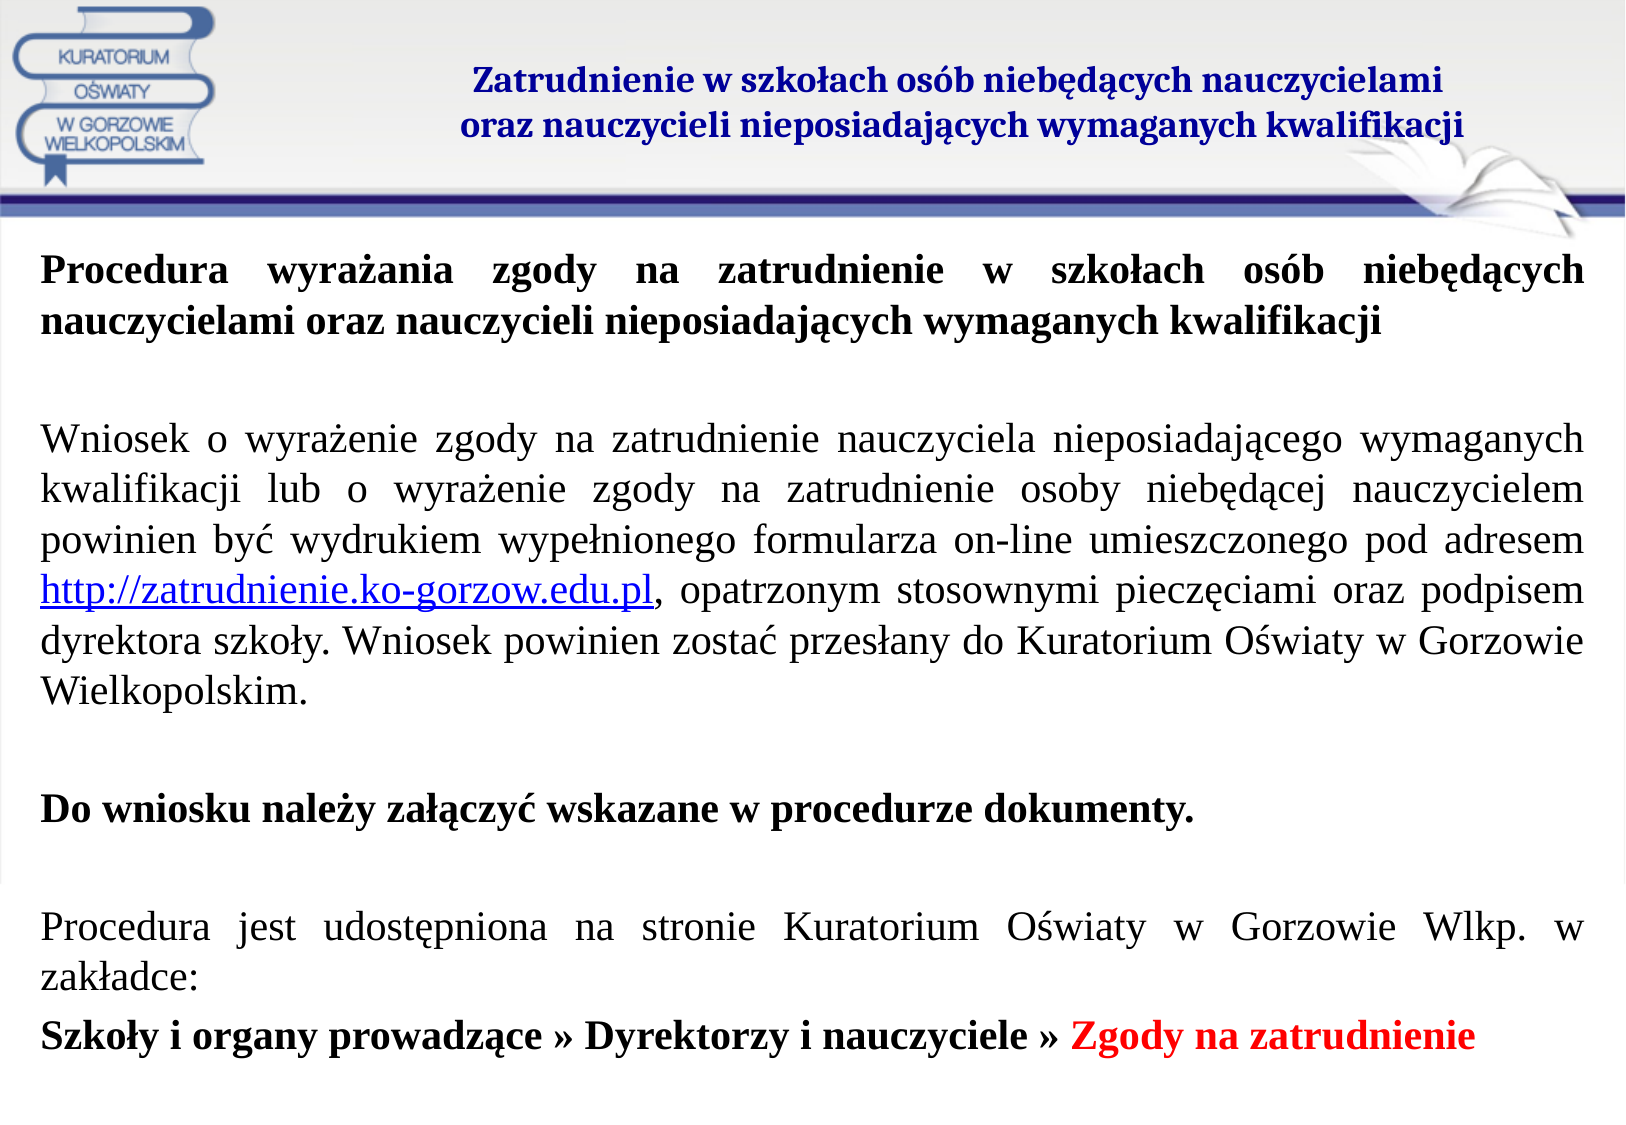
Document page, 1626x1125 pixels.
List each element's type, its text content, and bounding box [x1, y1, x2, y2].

list Procedura wyrażania zgody na zatrudnienie w szkołach osób niebędących nauczycielami oraz nauczycieli nieposiadających wymaganych kwalifikacji Wniosek o wyrażenie zgody na zatrudnienie nauczyciela nieposiadającego wymaganych kwalifikacji lub o wyrażenie zgody na zatrudnienie osoby niebędącej nauczycielem powinien być wydrukiem wypełnionego formularza on-line umieszczonego pod adresem http://zatrudnienie.ko-gorzow.edu.pl, opatrzonym stosownymi pieczęciami oraz podpisem dyrektora szkoły. Wniosek powinien zostać przesłany do Kuratorium Oświaty w Gorzowie Wielkopolskim. Do wniosku należy załączyć wskazane w procedurze dokumenty. Procedura jest udostępniona na stronie Kuratorium Oświaty w Gorzowie Wlkp. w zakładce: Szkoły i organy prowadzące » Dyrektorzy i nauczyciele » Zgody na zatrudnienie [25, 234, 1600, 1071]
title Zatrudnienie w szkołach osób niebędących nauczycielami oraz nauczycieli nieposiadających wymaganych kwalifikacji [317, 23, 1600, 176]
picture [0, 0, 1626, 1125]
